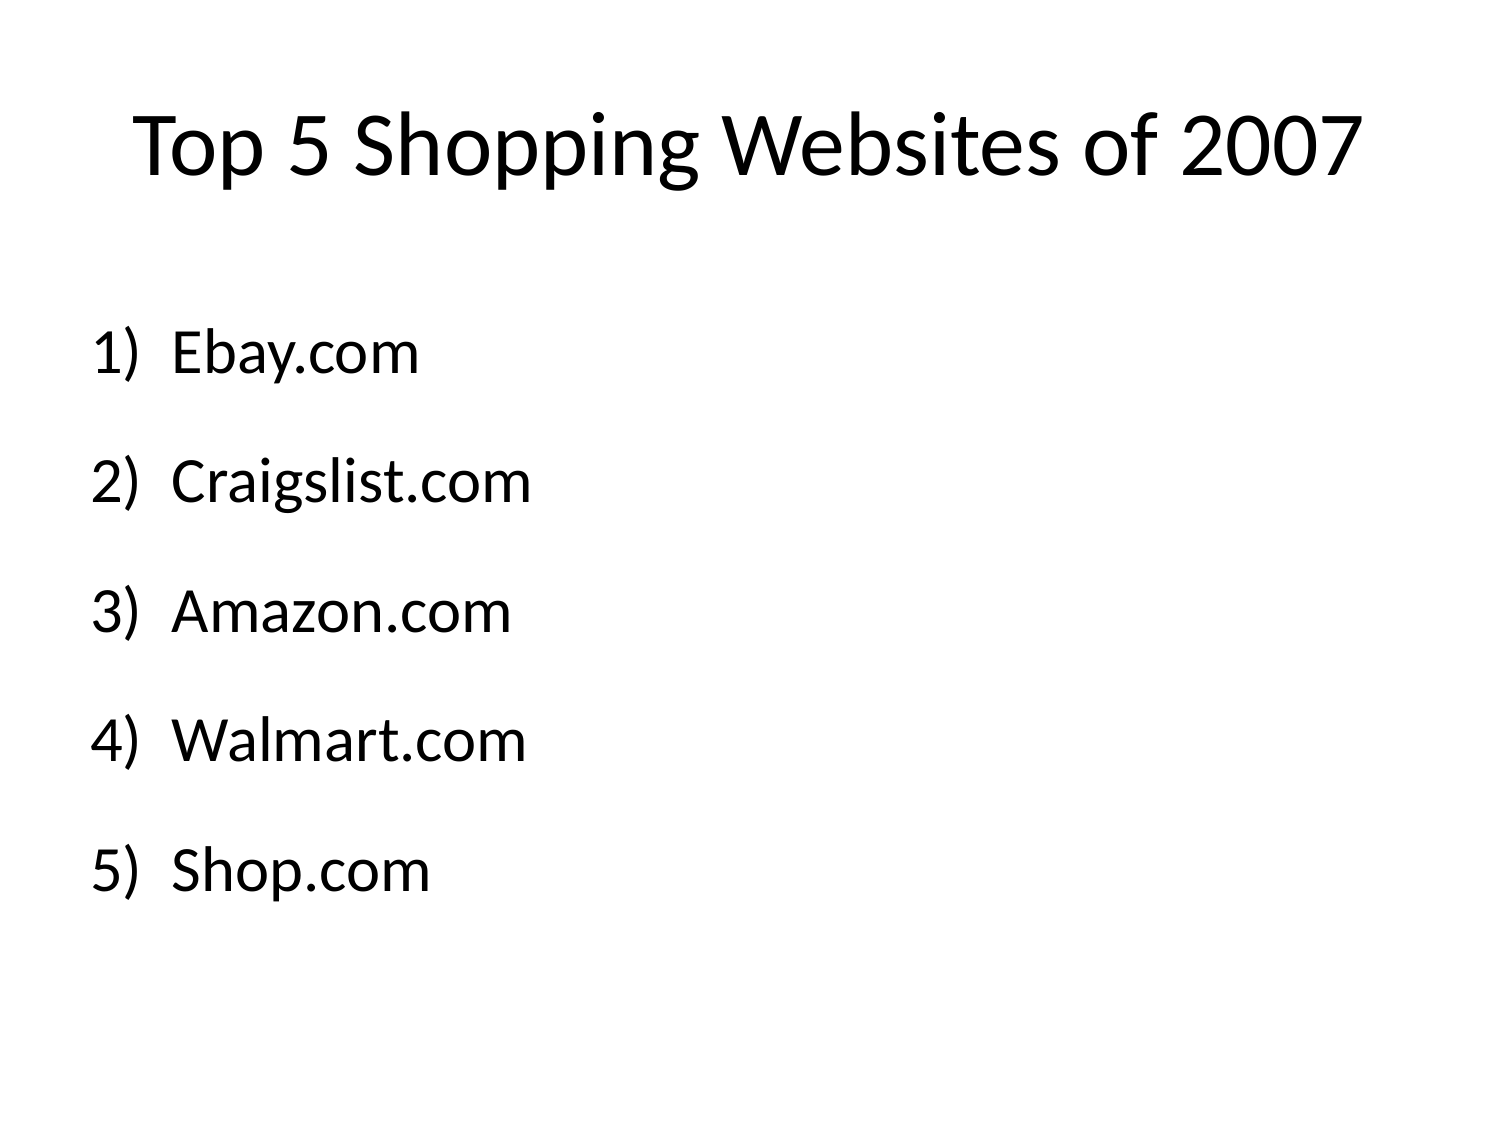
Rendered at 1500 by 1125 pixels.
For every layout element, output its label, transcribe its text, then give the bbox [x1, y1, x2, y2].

list Ebay.com Craigslist.com Amazon.com Walmart.com Shop.com [75, 262, 1425, 1005]
title Top 5 Shopping Websites of 2007 [75, 45, 1425, 233]
